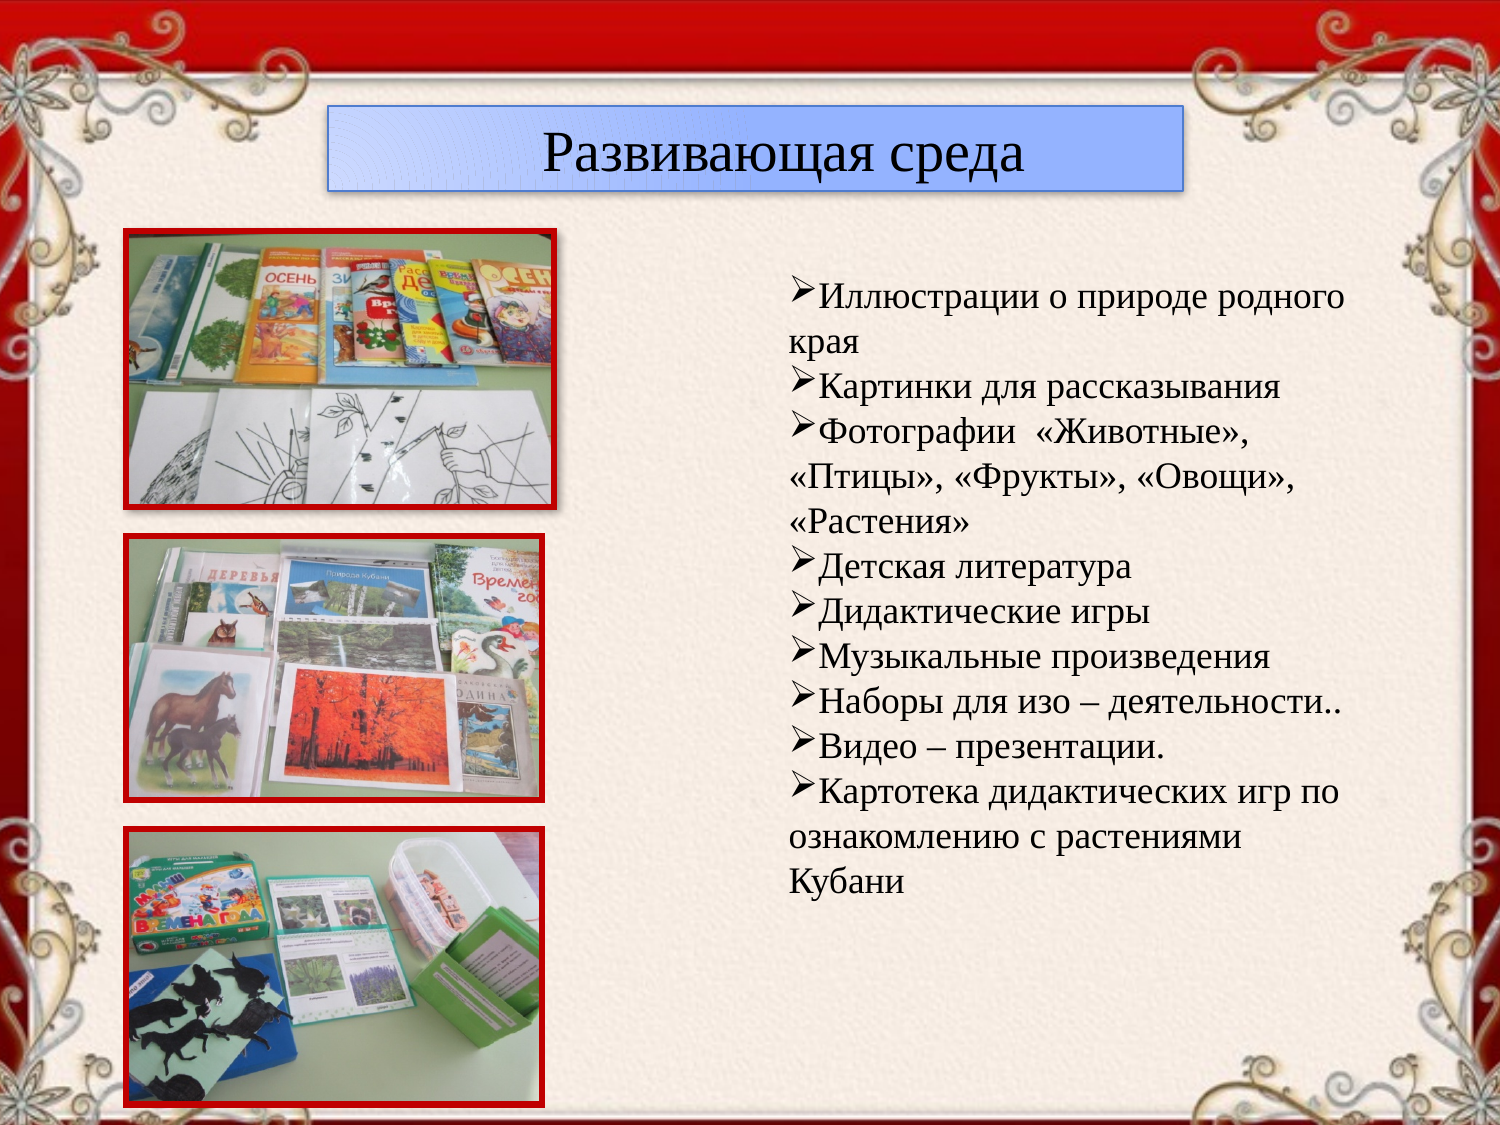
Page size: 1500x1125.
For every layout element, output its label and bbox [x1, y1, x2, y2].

text_box [0, 0, 1500, 1125]
